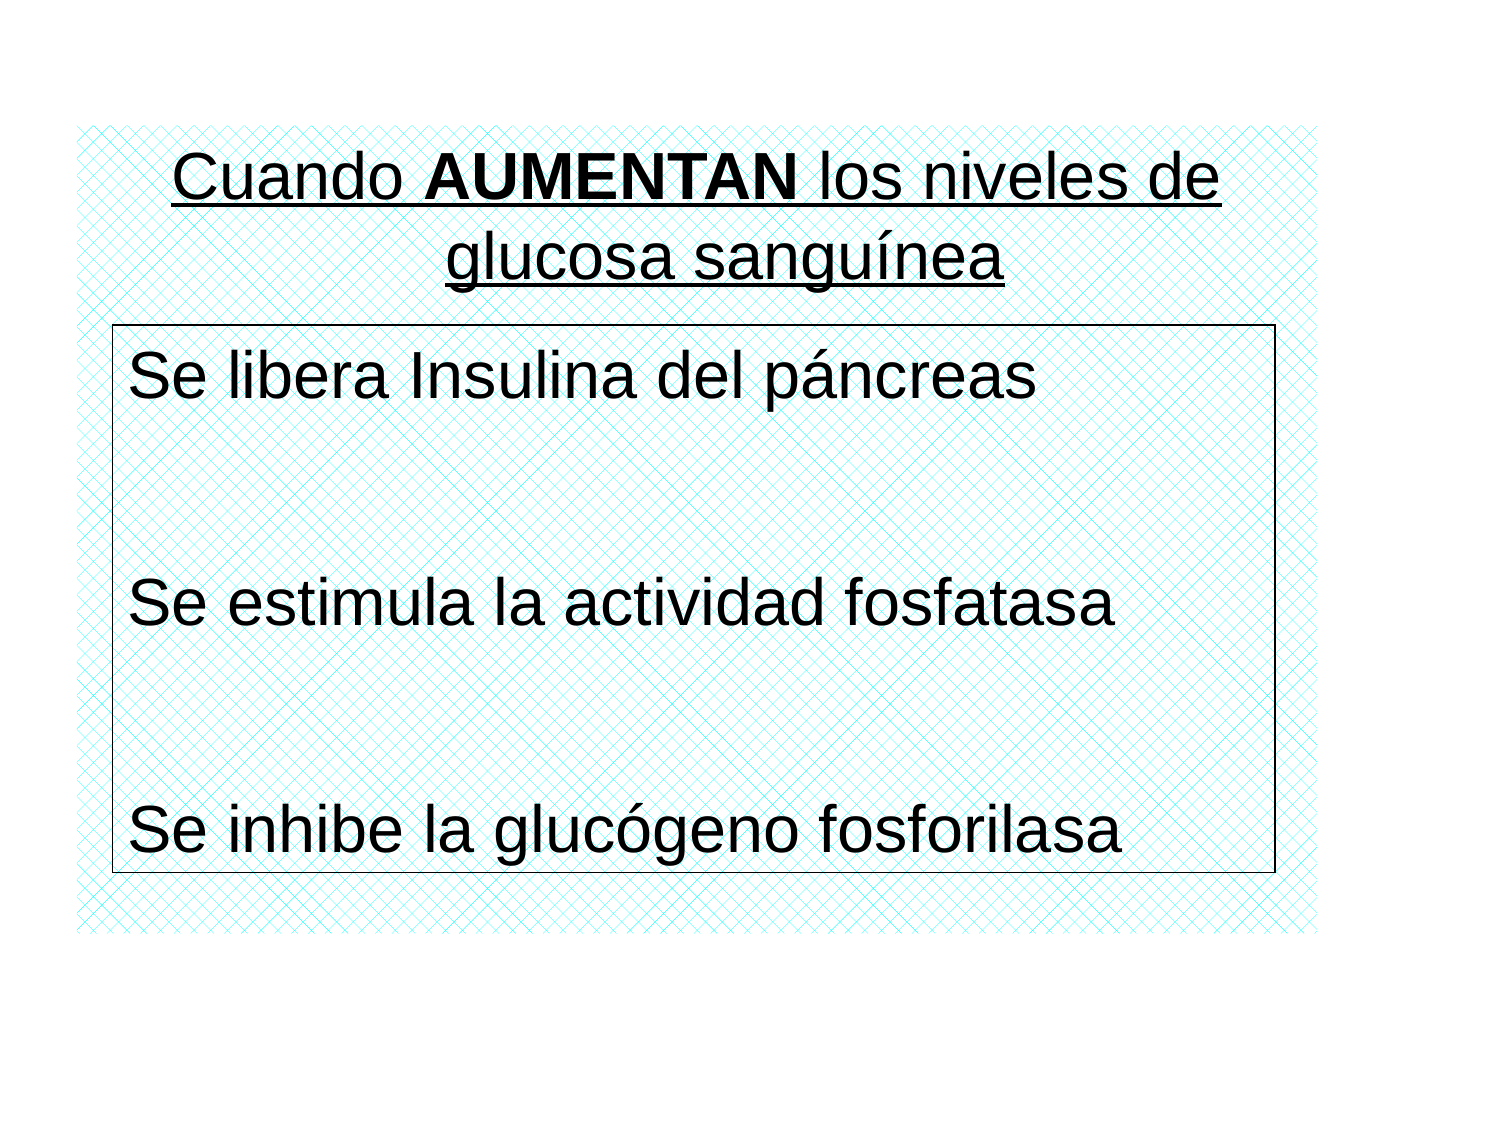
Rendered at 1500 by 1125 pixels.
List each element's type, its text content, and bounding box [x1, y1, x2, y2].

text_box Cuando AUMENTAN los niveles de glucosa sanguínea [76, 125, 1317, 934]
text_box Se libera Insulina del páncreas Se estimula la actividad fosfatasa Se inhibe la glucógeno fosforilasa [112, 324, 1275, 873]
